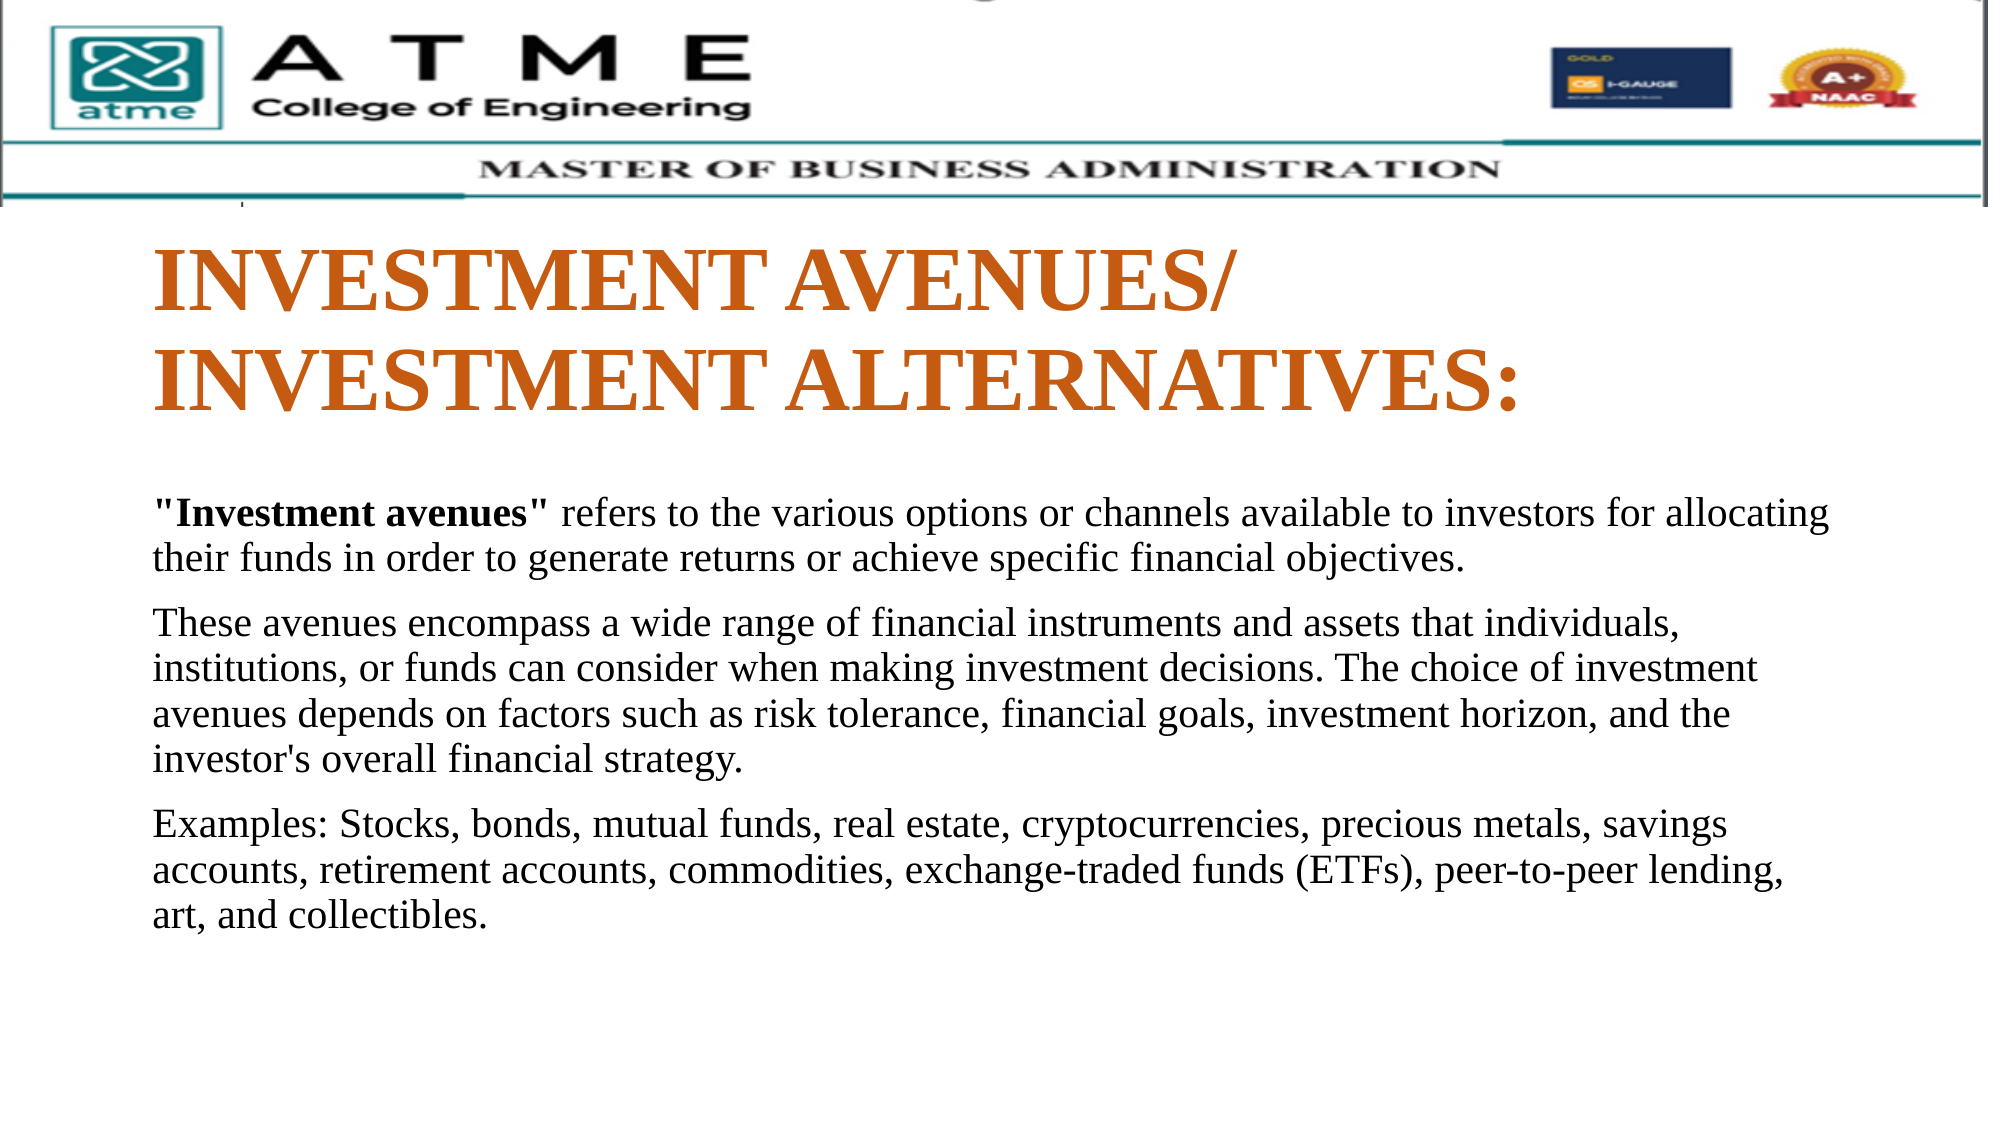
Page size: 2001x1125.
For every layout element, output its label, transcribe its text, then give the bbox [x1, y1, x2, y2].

title INVESTMENT AVENUES/ INVESTMENT ALTERNATIVES: [137, 221, 1863, 440]
picture [0, 0, 1988, 207]
list "Investment avenues" refers to the various options or channels available to investors for allocating their funds in order to generate returns or achieve specific financial objectives. These avenues encompass a wide range of financial instruments and assets that individuals, institutions, or funds can consider when making investment decisions. The choice of investment avenues depends on factors such as risk tolerance, financial goals, investment horizon, and the investor's overall financial strategy. Examples: Stocks, bonds, mutual funds, real estate, cryptocurrencies, precious metals, savings accounts, retirement accounts, commodities, exchange-traded funds (ETFs), peer-to-peer lending, art, and collectibles. [137, 482, 1863, 1014]
